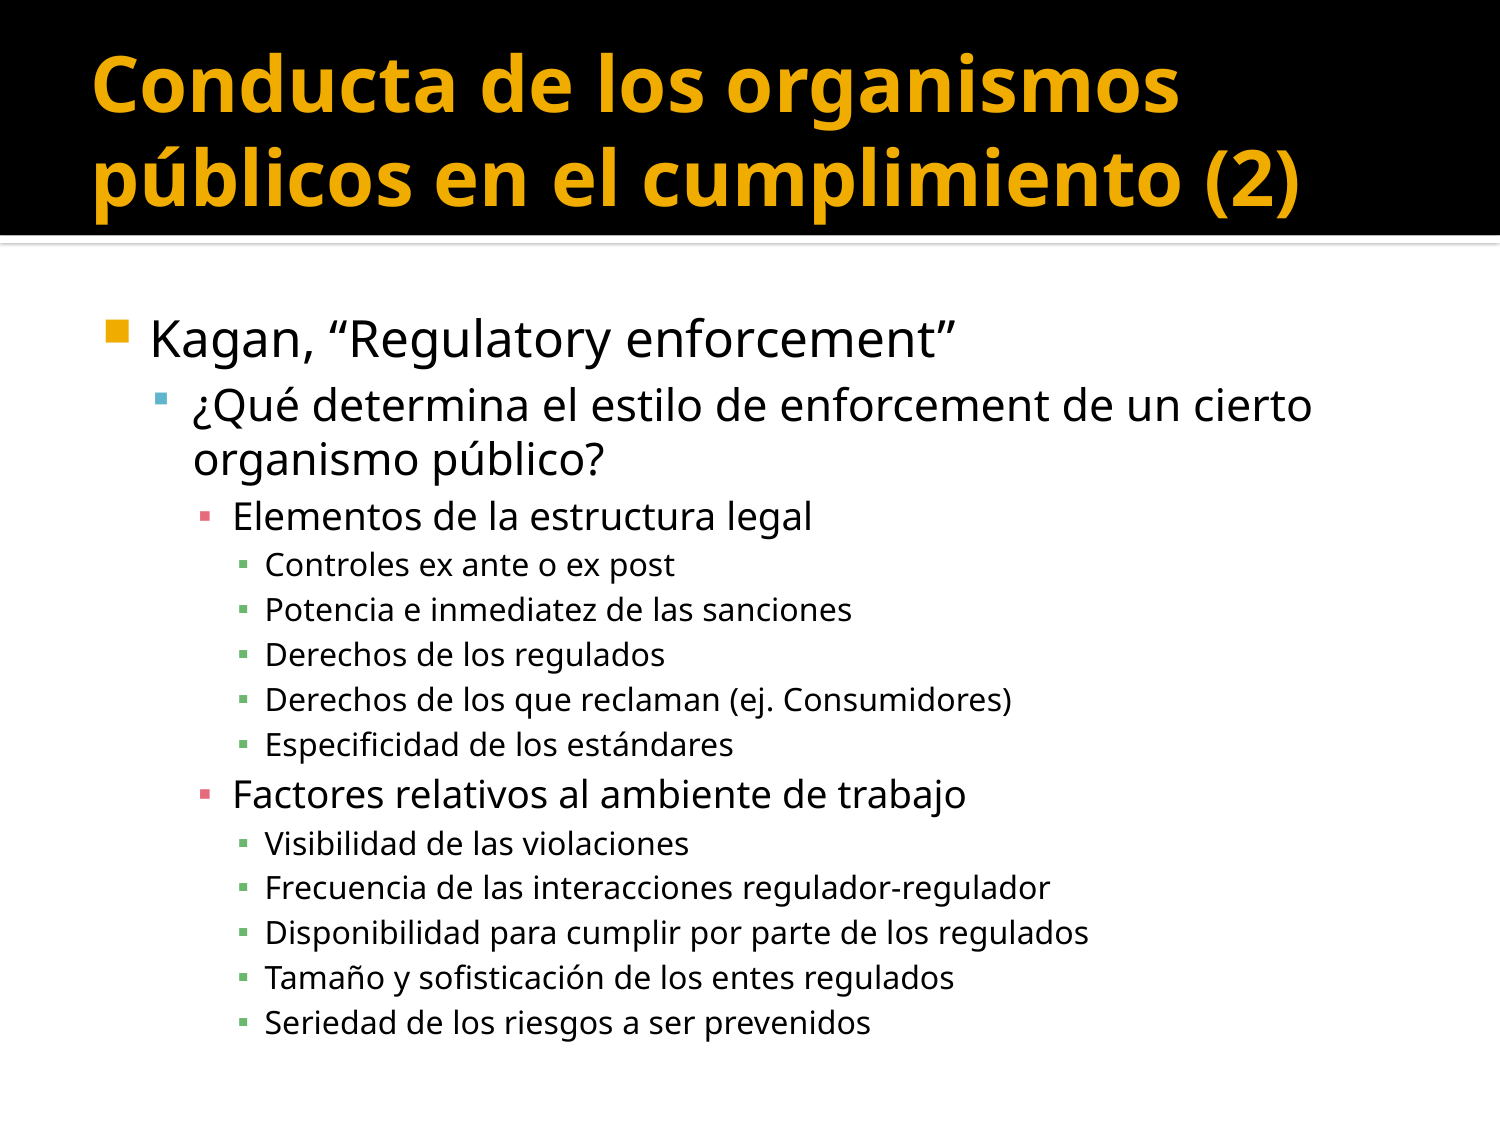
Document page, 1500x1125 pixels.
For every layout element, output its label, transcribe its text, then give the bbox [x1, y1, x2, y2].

list Kagan, “Regulatory enforcement” ¿Qué determina el estilo de enforcement de un cierto organismo público? Elementos de la estructura legal Controles ex ante o ex post Potencia e inmediatez de las sanciones Derechos de los regulados Derechos de los que reclaman (ej. Consumidores) Especificidad de los estándares Factores relativos al ambiente de trabajo Visibilidad de las violaciones Frecuencia de las interacciones regulador-regulador Disponibilidad para cumplir por parte de los regulados Tamaño y sofisticación de los entes regulados Seriedad de los riesgos a ser prevenidos [75, 291, 1425, 1050]
title Conducta de los organismos públicos en el cumplimiento (2) [75, 25, 1425, 231]
